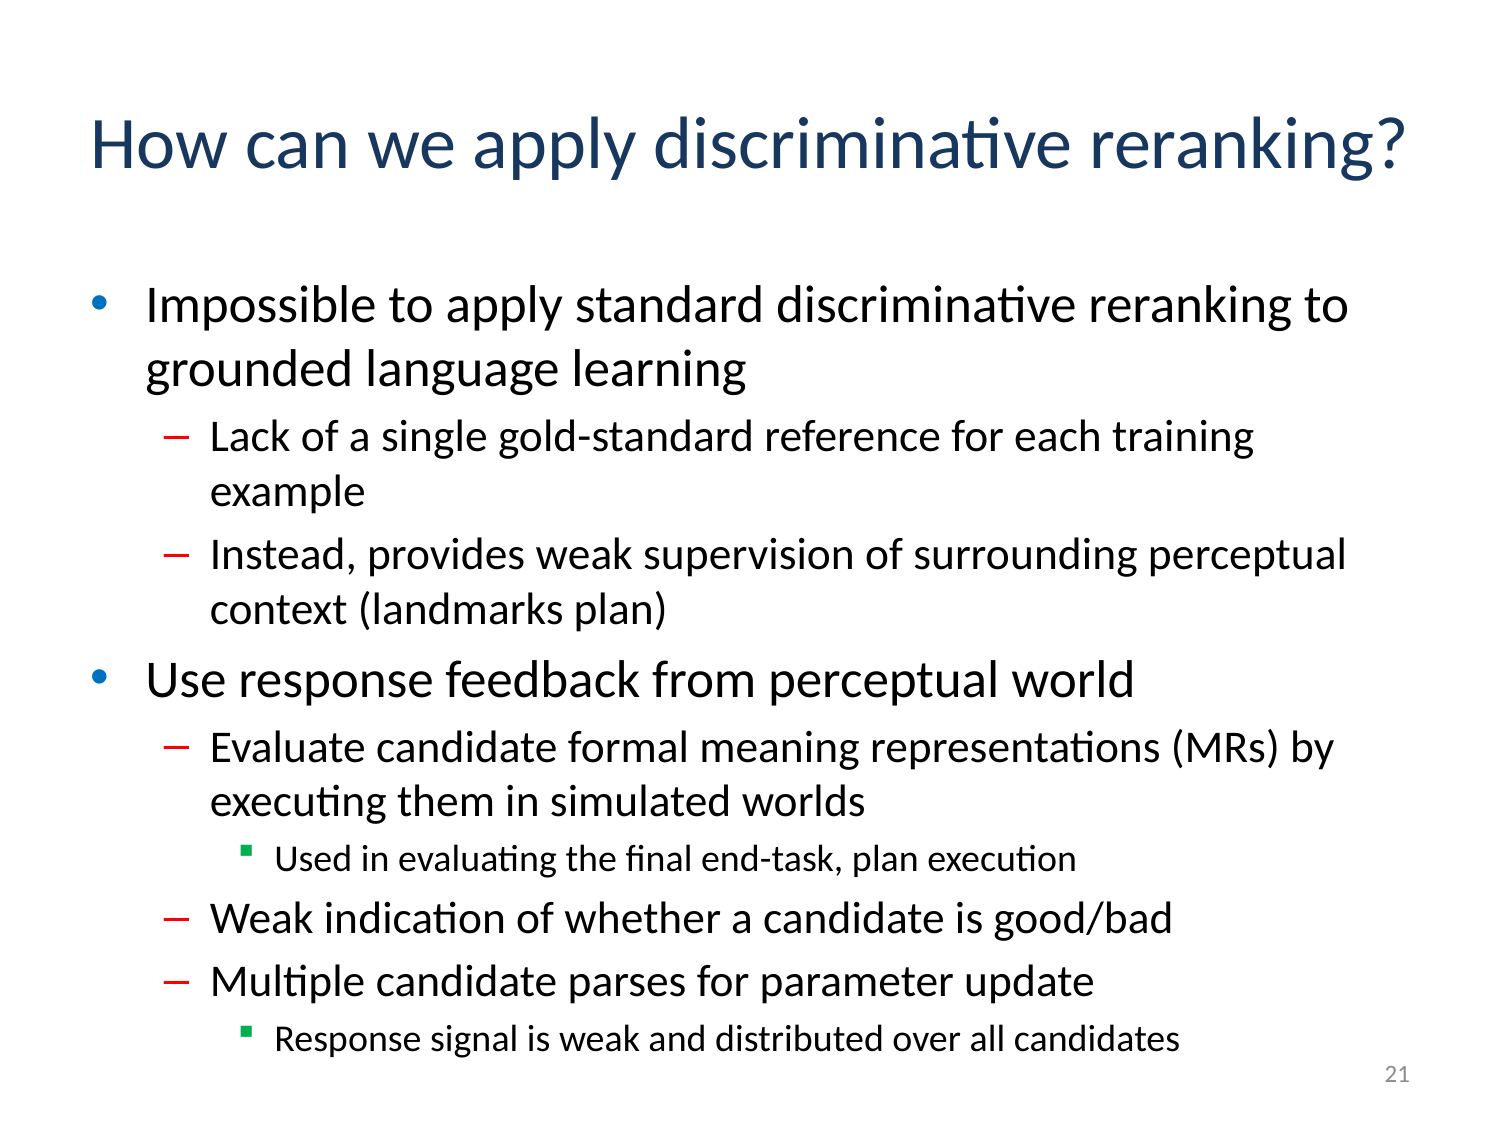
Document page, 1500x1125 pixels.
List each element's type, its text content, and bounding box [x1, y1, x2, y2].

slide_number 21 [1074, 1042, 1425, 1103]
list Impossible to apply standard discriminative reranking to grounded language learning Lack of a single gold-standard reference for each training example Instead, provides weak supervision of surrounding perceptual context (landmarks plan) Use response feedback from perceptual world Evaluate candidate formal meaning representations (MRs) by executing them in simulated worlds Used in evaluating the final end-task, plan execution Weak indication of whether a candidate is good/bad Multiple candidate parses for parameter update Response signal is weak and distributed over all candidates [75, 262, 1425, 1071]
title How can we apply discriminative reranking? [75, 45, 1425, 233]
